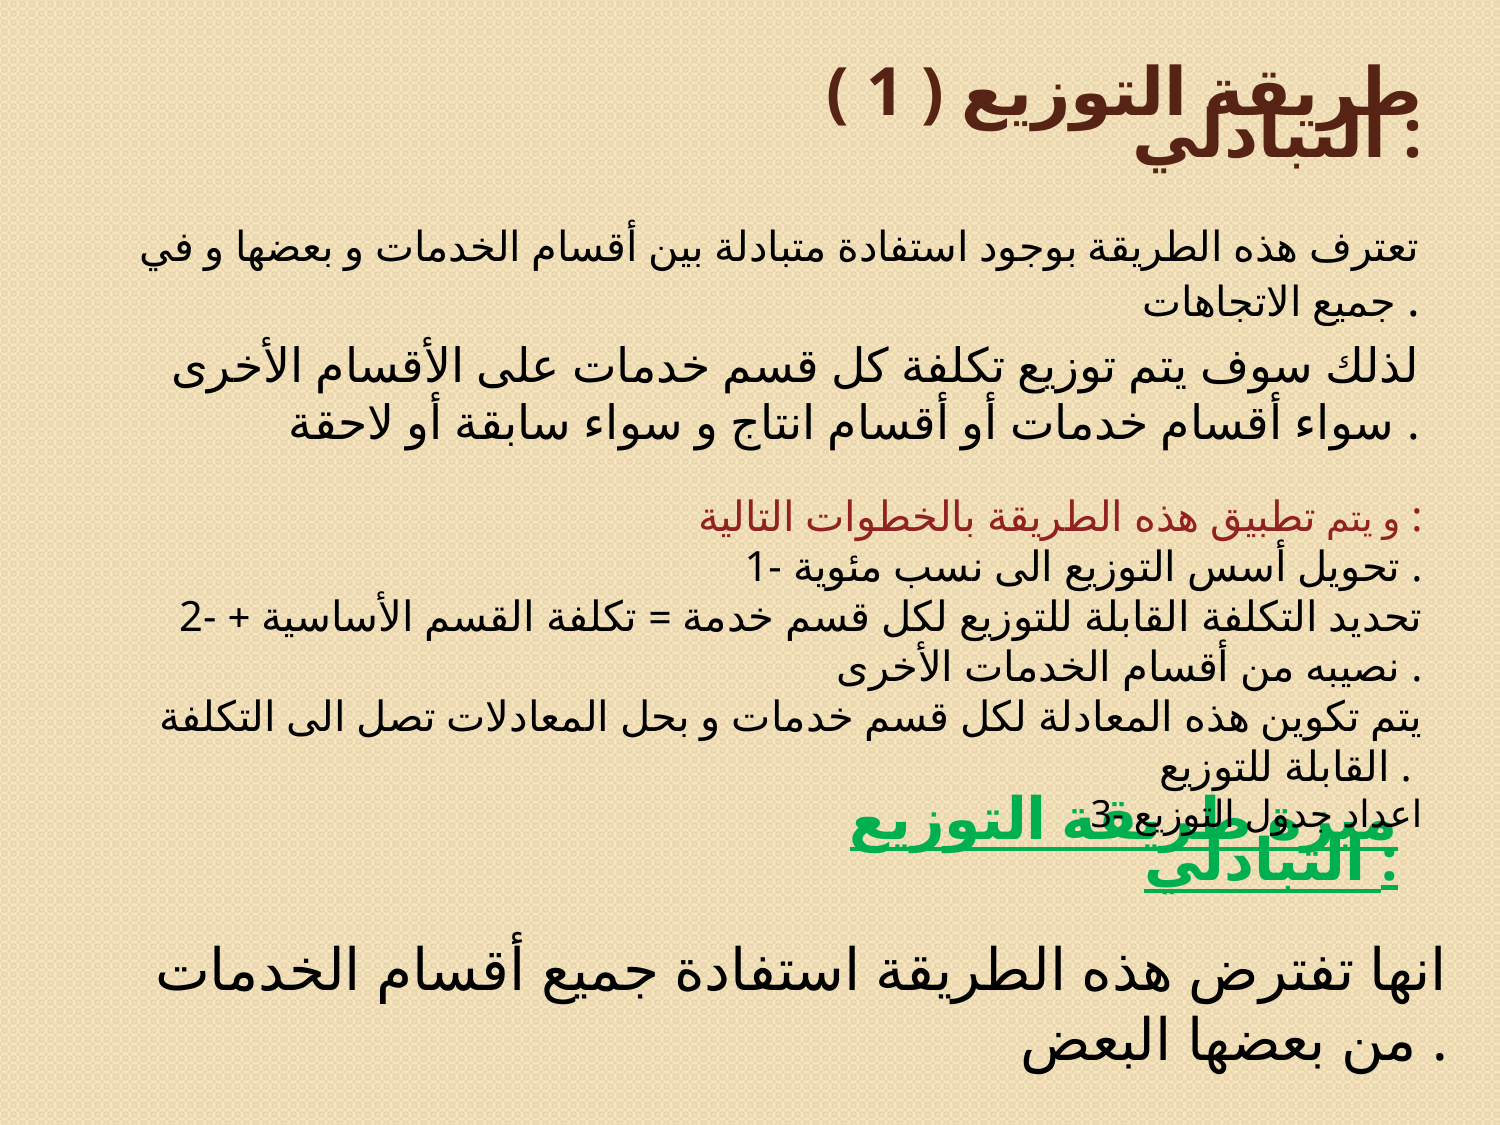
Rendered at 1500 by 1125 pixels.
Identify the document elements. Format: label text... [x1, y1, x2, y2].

text_box و يتم تطبيق هذه الطريقة بالخطوات التالية : 1- تحويل أسس التوزيع الى نسب مئوية . 2- تحديد التكلفة القابلة للتوزيع لكل قسم خدمة = تكلفة القسم الأساسية + نصيبه من أقسام الخدمات الأخرى . يتم تكوين هذه المعادلة لكل قسم خدمات و بحل المعادلات تصل الى التكلفة القابلة للتوزيع . 3- اعداد جدول التوزيع [99, 482, 1438, 842]
text_box ميزة طريقة التوزيع التبادلي : [674, 842, 1413, 900]
text_box انها تفترض هذه الطريقة استفادة جميع أقسام الخدمات من بعضها البعض . [124, 924, 1463, 1125]
title ( 1 ) طريقة التوزيع التبادلي : [699, 50, 1438, 179]
list تعترف هذه الطريقة بوجود استفادة متبادلة بين أقسام الخدمات و بعضها و في جميع الاتجاهات . لذلك سوف يتم توزيع تكلفة كل قسم خدمات على الأقسام الأخرى سواء أقسام خدمات أو أقسام انتاج و سواء سابقة أو لاحقة . [97, 212, 1435, 463]
